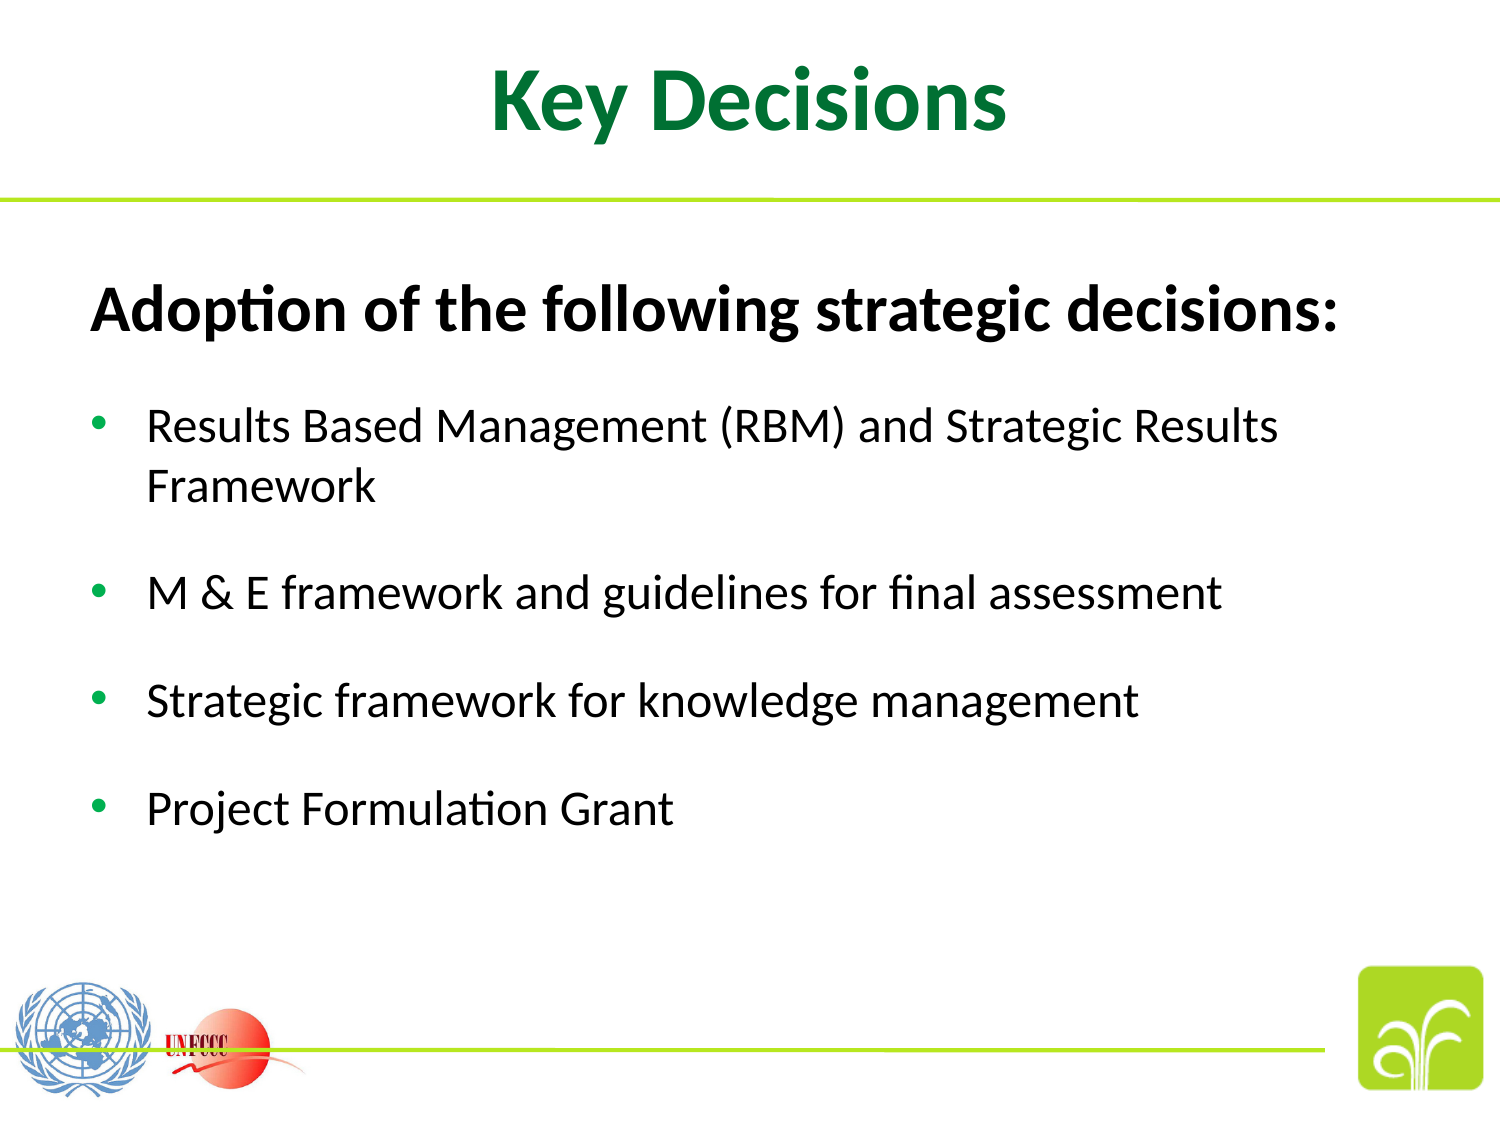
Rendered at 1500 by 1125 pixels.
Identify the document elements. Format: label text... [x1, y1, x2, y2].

title Key Decisions [74, 0, 1426, 188]
picture [12, 1053, 313, 1107]
picture [12, 974, 313, 1047]
picture [1324, 948, 1500, 1105]
list Adoption of the following strategic decisions: Results Based Management (RBM) and Strategic Results Framework M & E framework and guidelines for final assessment Strategic framework for knowledge management Project Formulation Grant [74, 257, 1426, 1026]
